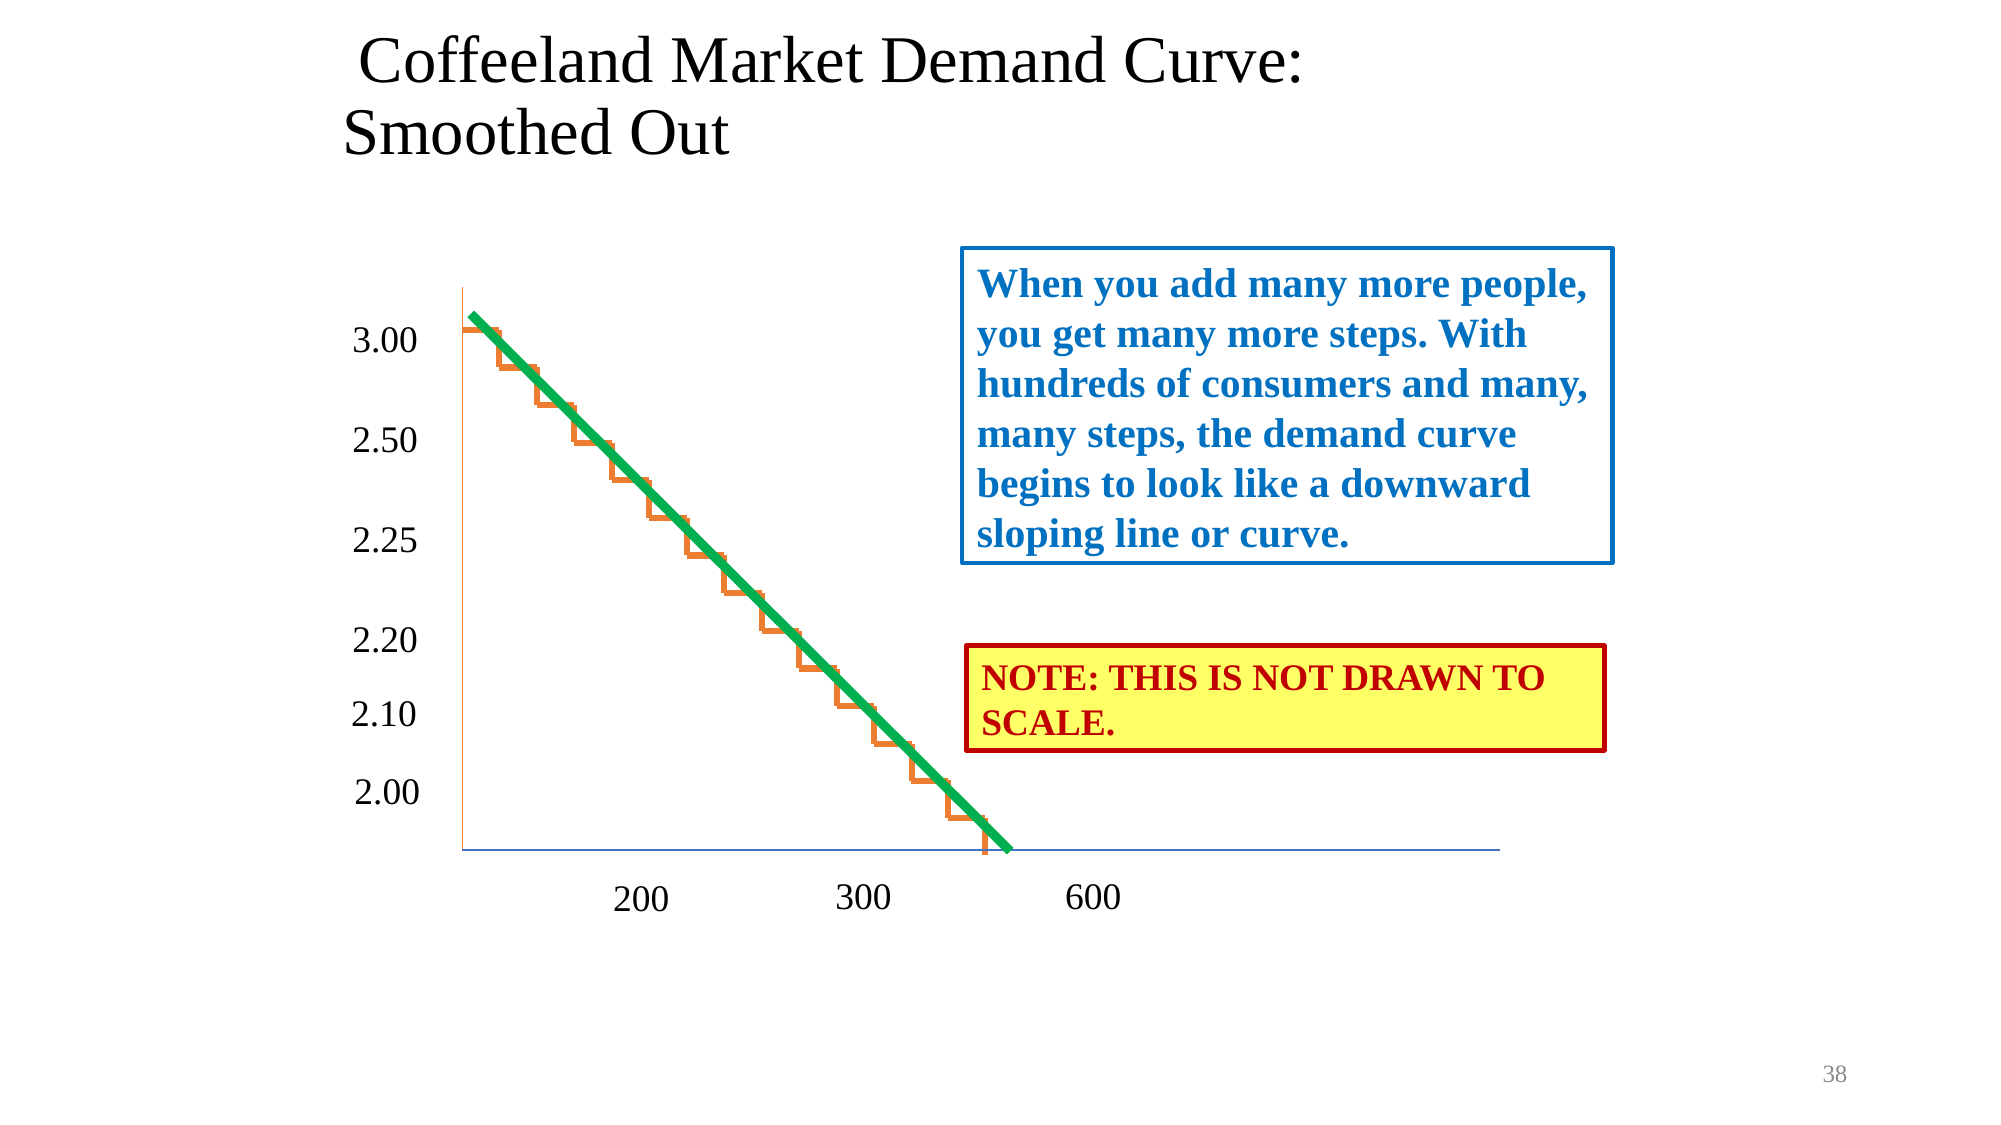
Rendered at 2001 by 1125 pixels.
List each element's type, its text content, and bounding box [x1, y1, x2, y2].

text_box 2.20 [337, 607, 450, 667]
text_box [461, 329, 986, 856]
text_box 600 [1050, 864, 1137, 925]
title Coffeeland Market Demand Curve: Smoothed Out [326, 3, 1677, 187]
text_box 2.50 [337, 407, 450, 467]
text_box 2.25 [337, 507, 450, 567]
text_box 3.00 [337, 307, 450, 367]
text_box NOTE: THIS IS NOT DRAWN TO SCALE. [1011, 645, 1605, 751]
list [326, 187, 1677, 986]
text_box When you add many more people, you get many more steps. With hundreds of consumers and many, many steps, the demand curve begins to look like a downward sloping line or curve. [962, 248, 1613, 563]
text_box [470, 313, 1011, 852]
slide_number 38 [1412, 1042, 1863, 1103]
text_box 2.00 [339, 759, 450, 820]
text_box 200 [598, 866, 704, 927]
text_box 300 [820, 864, 907, 925]
text_box 2.10 [336, 681, 449, 741]
